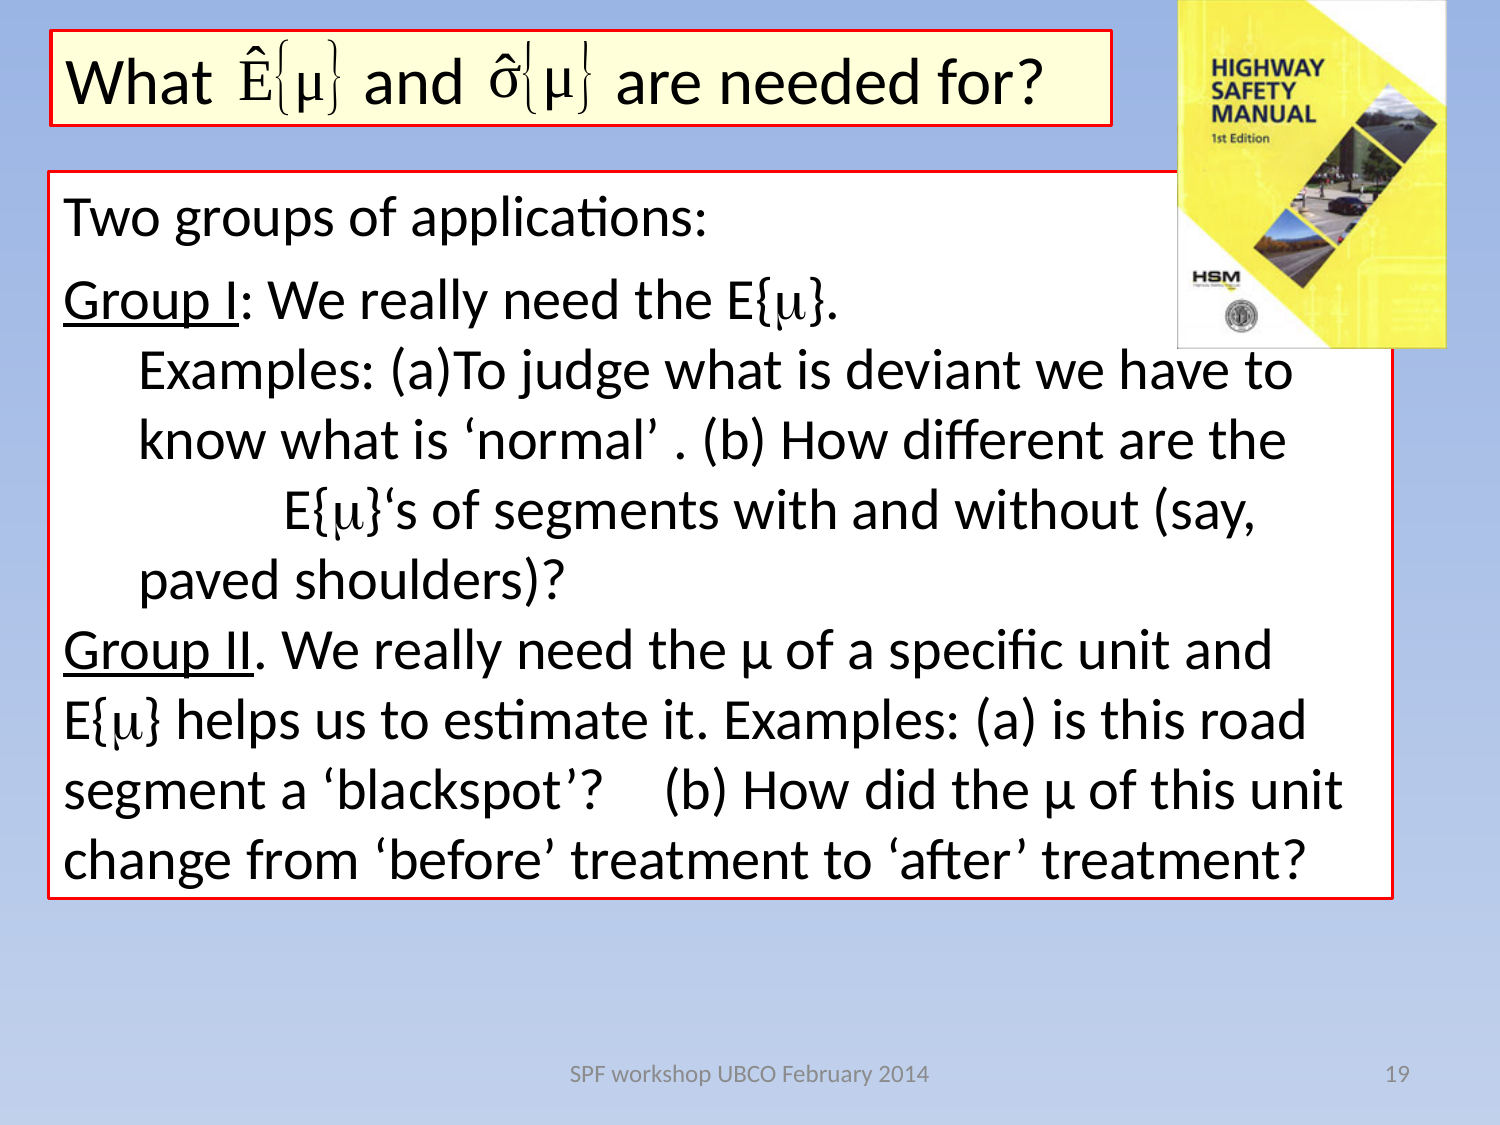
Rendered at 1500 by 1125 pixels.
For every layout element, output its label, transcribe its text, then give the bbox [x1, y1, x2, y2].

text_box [233, 38, 352, 122]
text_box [483, 41, 603, 120]
slide_number 19 [1074, 1042, 1425, 1103]
text_box Two groups of applications: Group I: We really need the E{m}. Examples: (a)To judge what is deviant we have to know what is ‘normal’ . (b) How different are the E{m}‘s of segments with and without (say, paved shoulders)? Group II. We really need the μ of a specific unit and E{m} helps us to estimate it. Examples: (a) is this road segment a ‘blackspot’? (b) How did the μ of this unit change from ‘before’ treatment to ‘after’ treatment? [48, 171, 1393, 899]
picture [1177, 0, 1447, 349]
text_box What and are needed for? [50, 30, 1112, 126]
footer SPF workshop UBCO February 2014 [512, 1042, 988, 1103]
